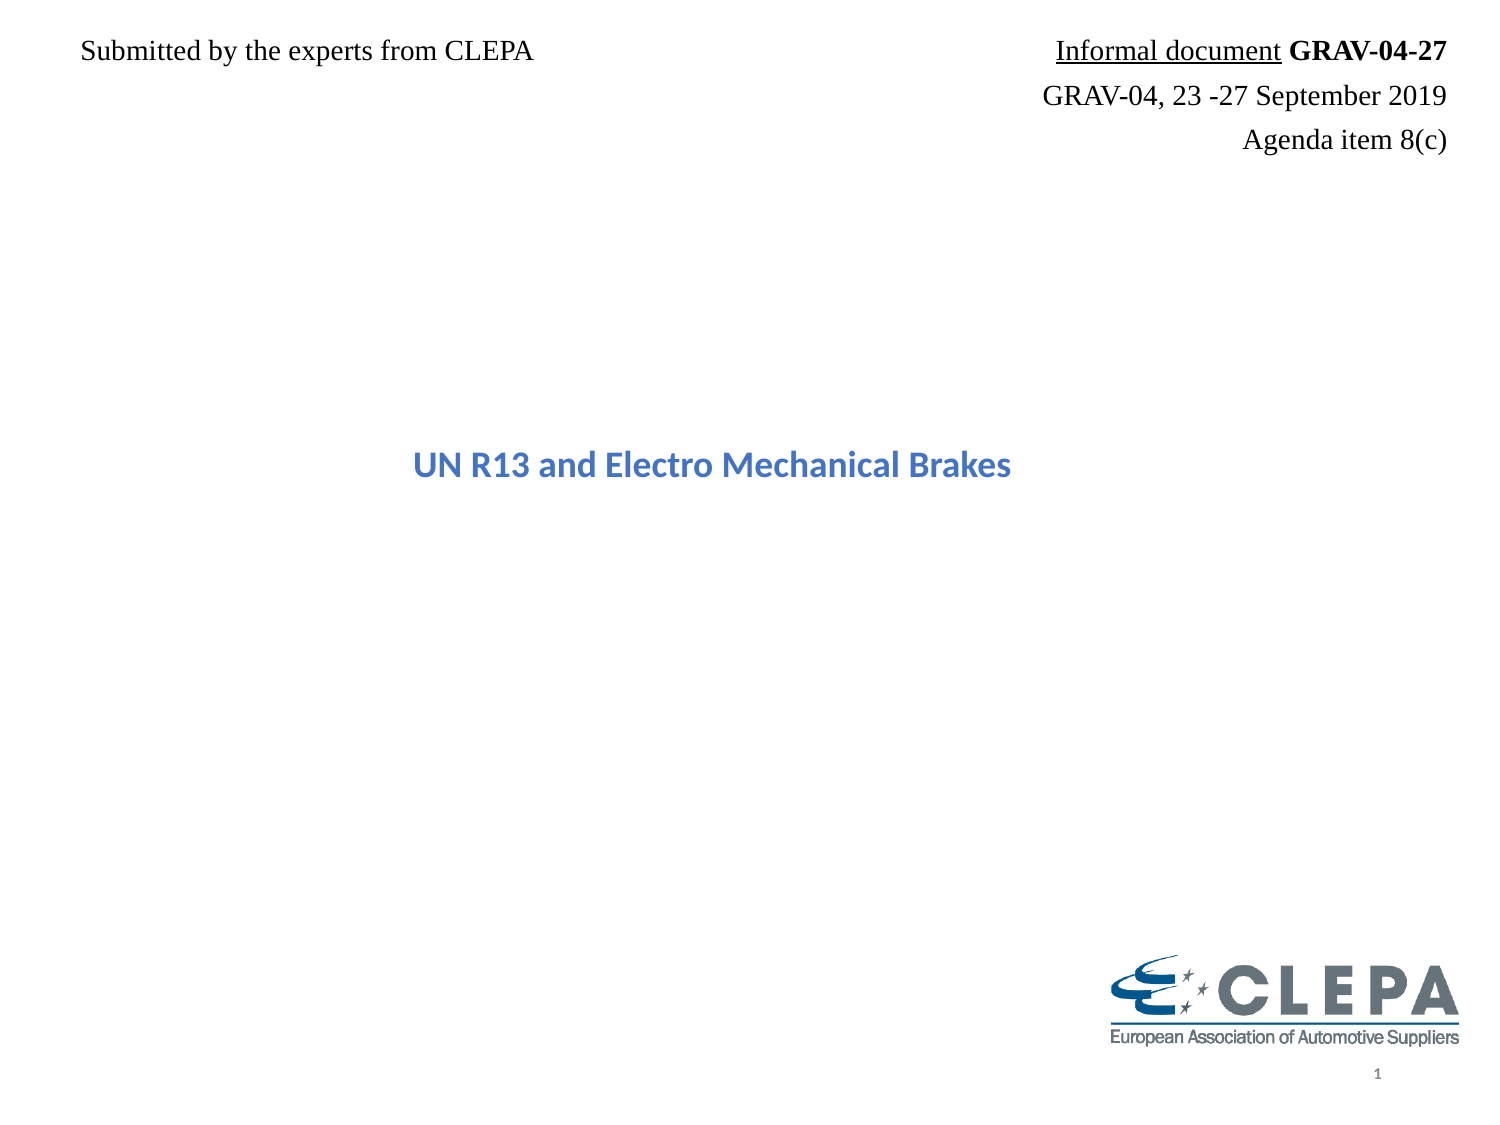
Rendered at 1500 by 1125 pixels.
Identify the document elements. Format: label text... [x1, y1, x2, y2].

slide_number 1 [1059, 1042, 1397, 1103]
picture [1111, 955, 1459, 1047]
table_header Informal document GRAV-04-27 GRAV-04, 23 -27 September 2019 Agenda item 8(c) [728, 34, 1459, 325]
table_header Submitted by the experts from CLEPA [69, 34, 728, 325]
text_box UN R13 and Electro Mechanical Brakes [398, 432, 1027, 493]
